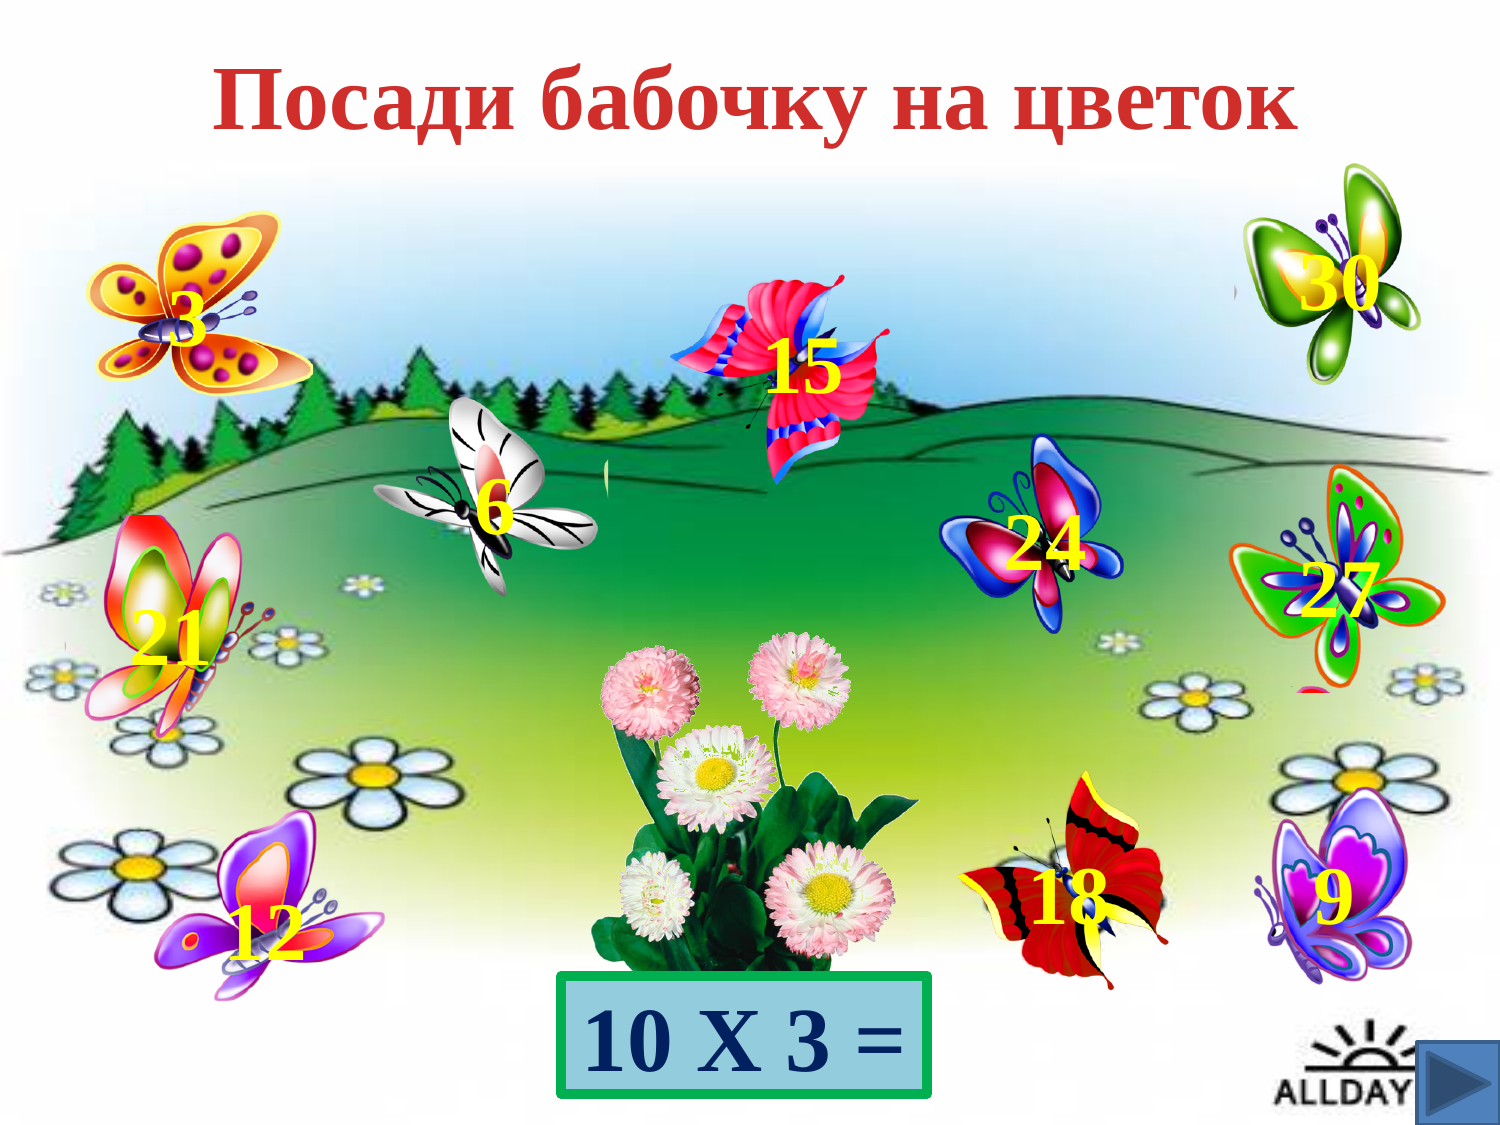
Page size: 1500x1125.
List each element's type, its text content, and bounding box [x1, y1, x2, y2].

text_box 10 Х 3 = [559, 974, 929, 1096]
text_box Посади бабочку на цветок [194, 30, 1317, 156]
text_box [1233, 774, 1448, 1000]
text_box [371, 396, 609, 610]
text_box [76, 207, 314, 410]
text_box [1415, 1040, 1500, 1125]
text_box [938, 420, 1152, 634]
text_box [1233, 160, 1460, 386]
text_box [666, 255, 916, 500]
picture [0, 0, 1500, 1125]
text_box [1222, 455, 1460, 693]
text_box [950, 762, 1188, 1000]
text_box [147, 774, 396, 1013]
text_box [64, 514, 291, 741]
